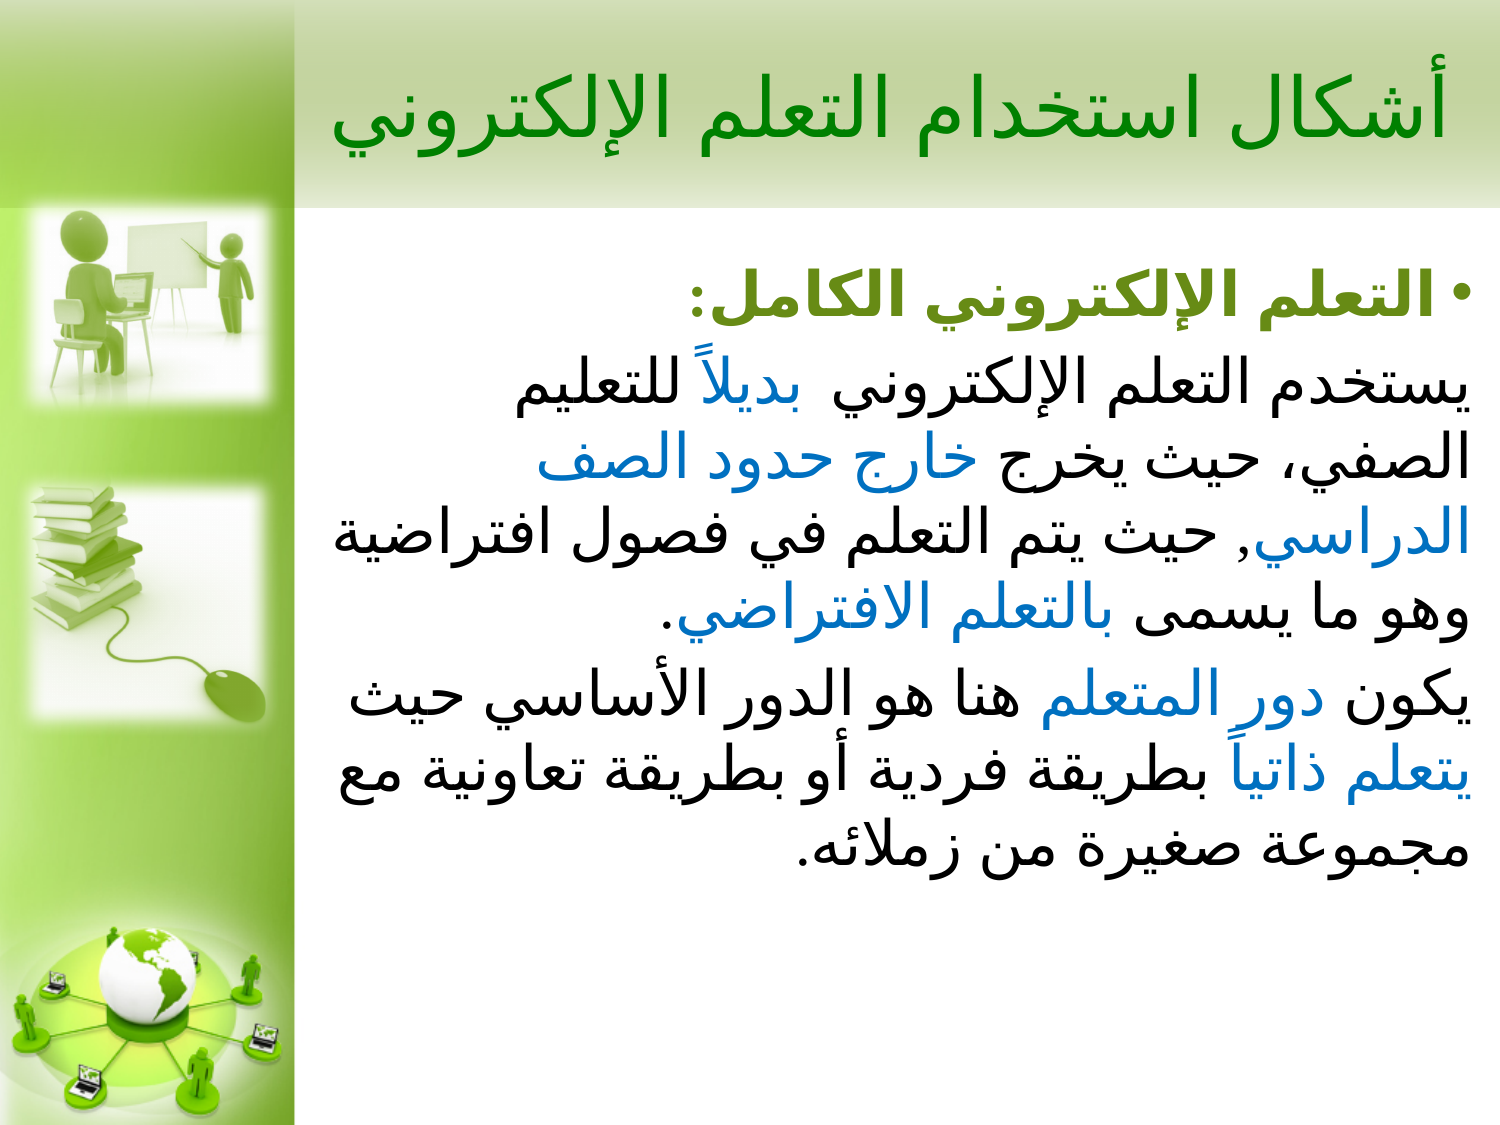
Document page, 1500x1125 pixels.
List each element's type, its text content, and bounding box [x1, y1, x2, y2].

text_box [0, 0, 1500, 208]
picture [0, 187, 1500, 1125]
text_box التعلم الإلكتروني الكامل: يستخدم التعلم الإلكتروني بديلاً للتعليم الصفي، حيث يخرج خارج حدود الصف الدراسي, حيث يتم التعلم في فصول افتراضية وهو ما يسمى بالتعلم الافتراضي. يكون دور المتعلم هنا هو الدور الأساسي حيث يتعلم ذاتياً بطريقة فردية أو بطريقة تعاونية مع مجموعة صغيرة من زملائه. [304, 246, 1489, 1067]
title أشكال استخدام التعلم الإلكتروني [265, 45, 1495, 163]
